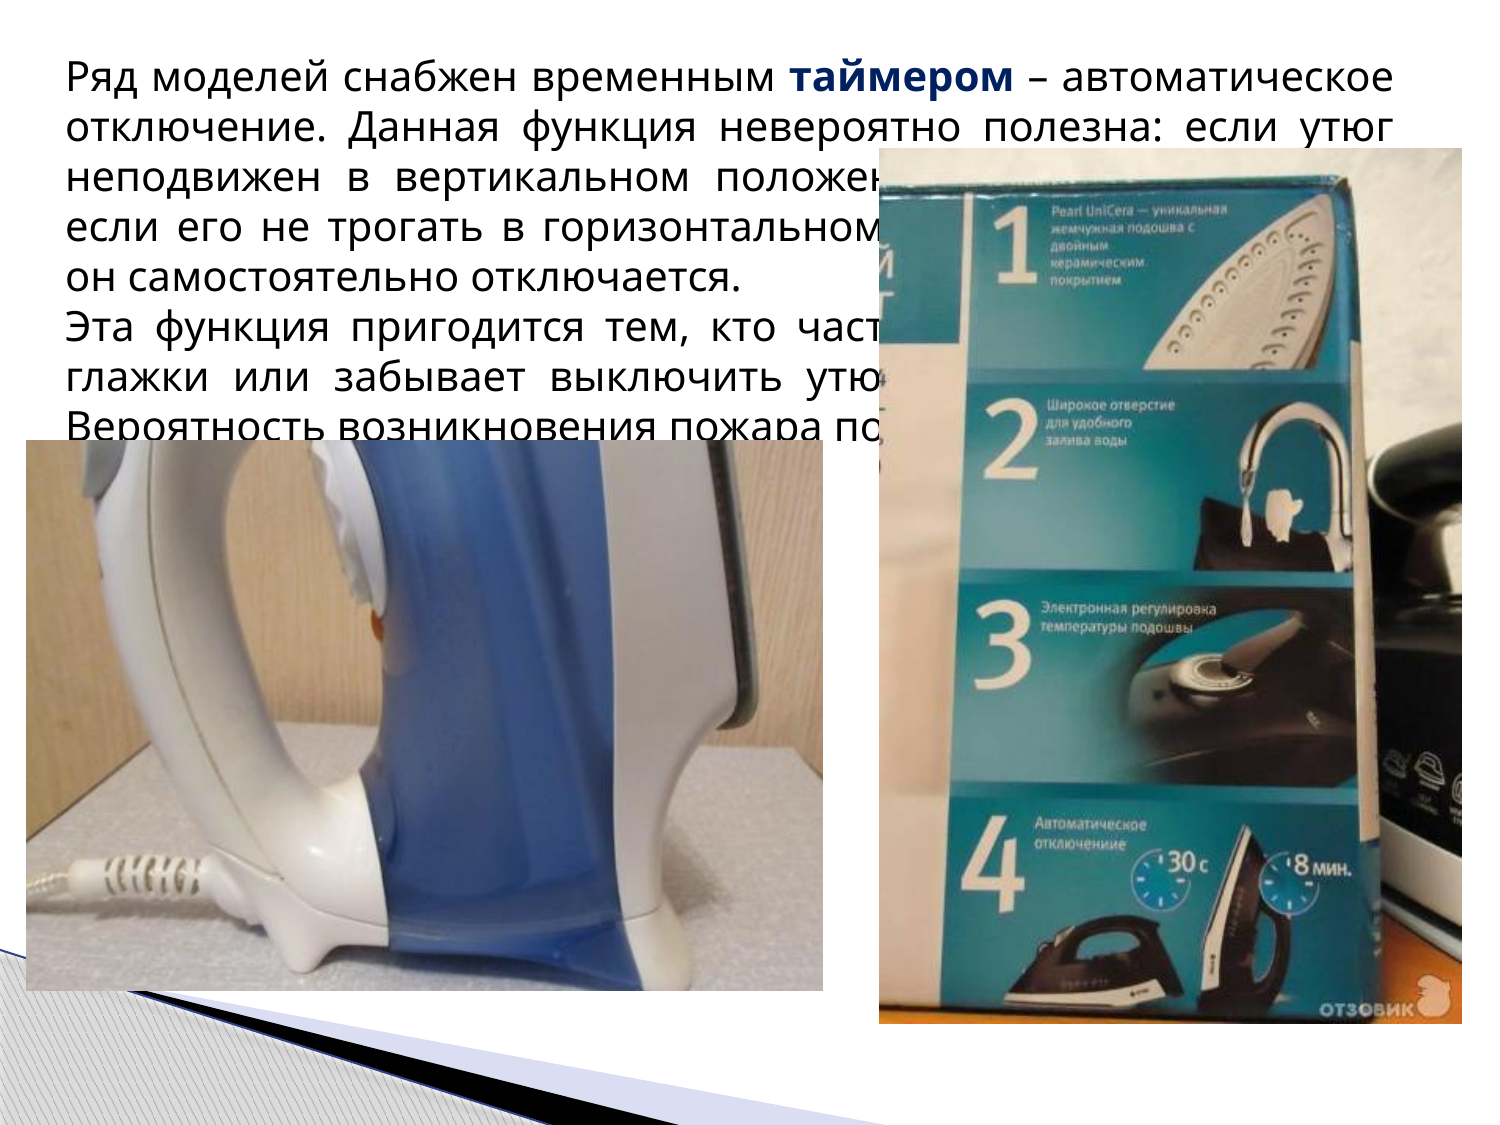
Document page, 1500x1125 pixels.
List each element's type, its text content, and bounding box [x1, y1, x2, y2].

picture [17, 396, 824, 991]
picture [879, 148, 1462, 1025]
text_box Ряд моделей снабжен временным таймером – автоматическое отключение. Данная функция невероятно полезна: если утюг неподвижен в вертикальном положении более 8 минут или если его не трогать в горизонтальном положении 30 секунд – он самостоятельно отключается. Эта функция пригодится тем, кто часто отвлекается во время глажки или забывает выключить утюг после использования. Вероятность возникновения пожара полностью исключается. [50, 42, 1409, 458]
